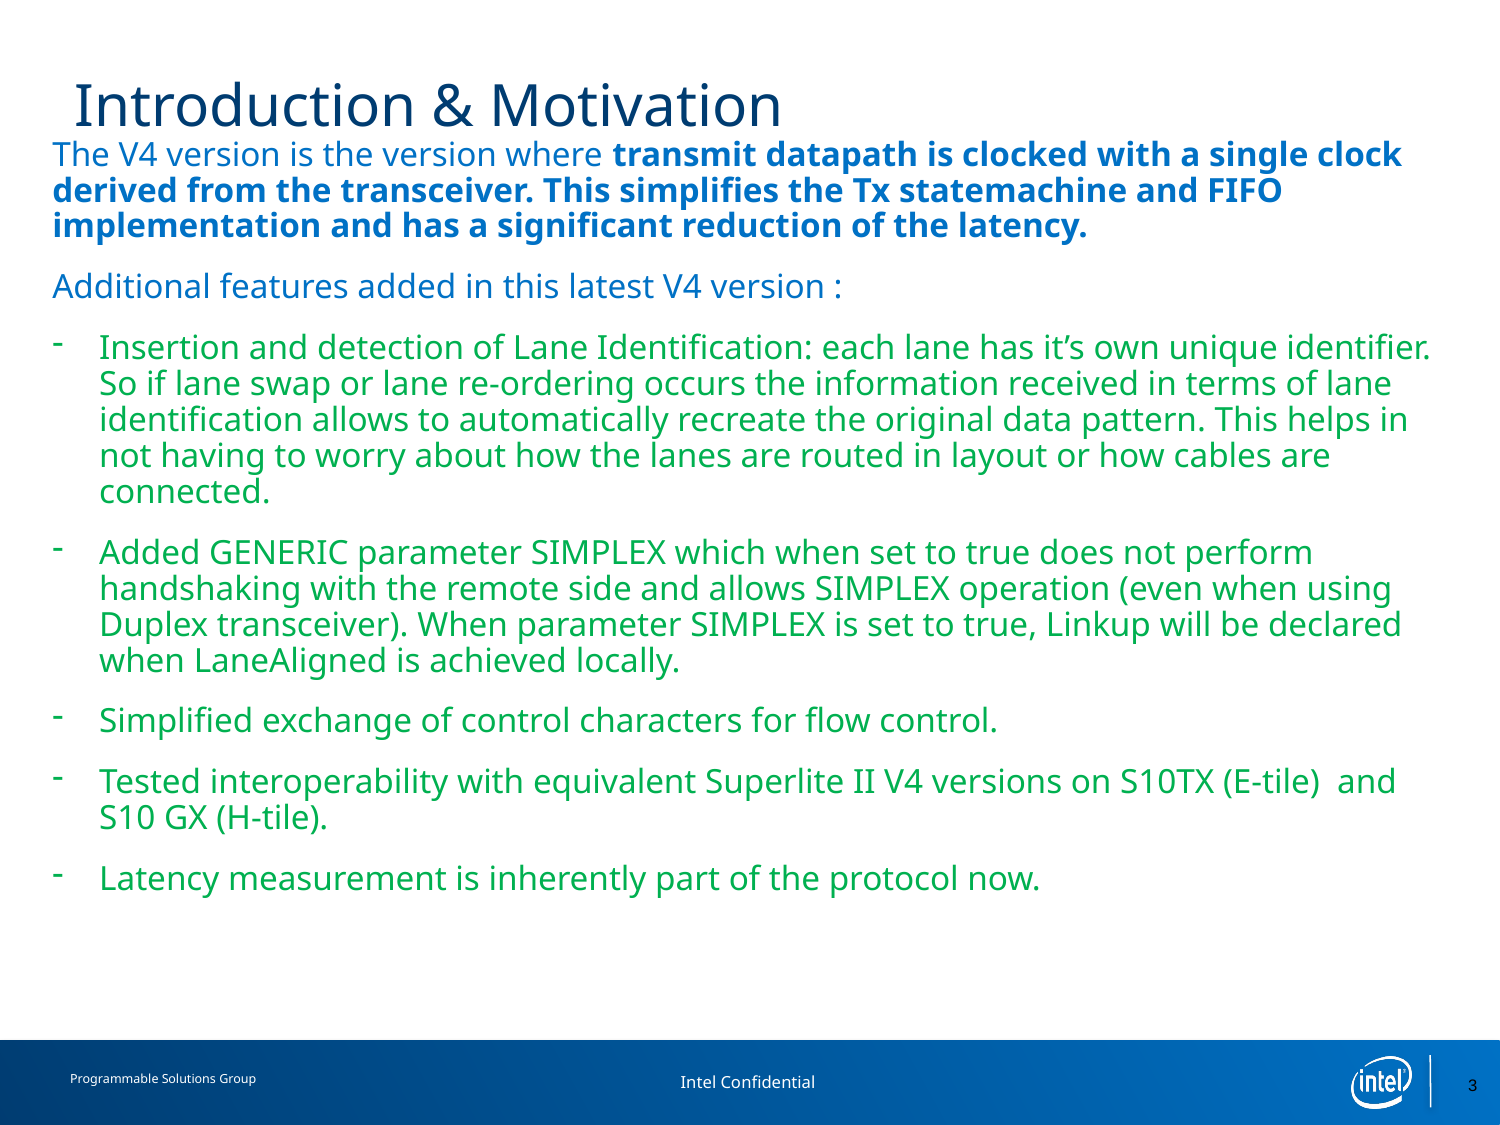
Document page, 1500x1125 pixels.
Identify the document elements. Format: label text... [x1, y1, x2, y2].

slide_number 3 [1127, 1055, 1478, 1116]
title Introduction & Motivation [74, 67, 1425, 137]
list The V4 version is the version where transmit datapath is clocked with a single clock derived from the transceiver. This simplifies the Tx statemachine and FIFO implementation and has a significant reduction of the latency. Additional features added in this latest V4 version : Insertion and detection of Lane Identification: each lane has it’s own unique identifier. So if lane swap or lane re-ordering occurs the information received in terms of lane identification allows to automatically recreate the original data pattern. This helps in not having to worry about how the lanes are routed in layout or how cables are connected. Added GENERIC parameter SIMPLEX which when set to true does not perform handshaking with the remote side and allows SIMPLEX operation (even when using Duplex transceiver). When parameter SIMPLEX is set to true, Linkup will be declared when LaneAligned is achieved locally. Simplified exchange of control characters for flow control. Tested interoperability with equivalent Superlite II V4 versions on S10TX (E-tile) and S10 GX (H-tile). Latency measurement is inherently part of the protocol now. [52, 137, 1448, 975]
